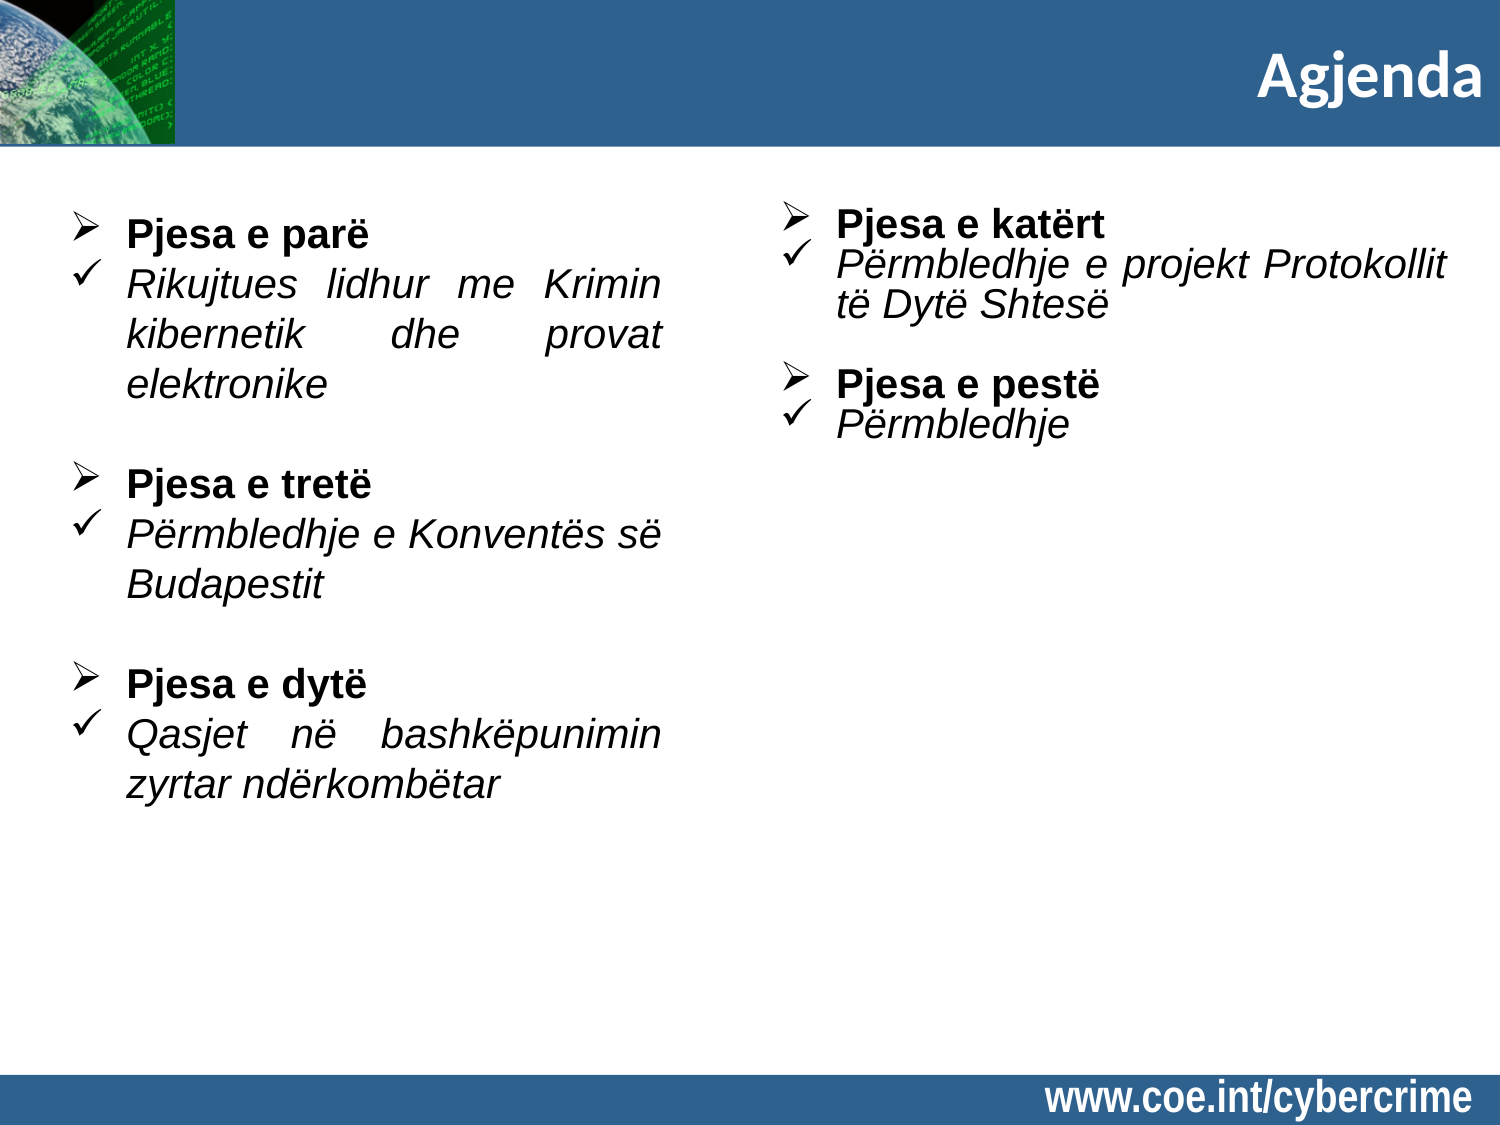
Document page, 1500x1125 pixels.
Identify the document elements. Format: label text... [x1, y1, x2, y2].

text_box Pjesa e parë Rikujtues lidhur me Krimin kibernetik dhe provat elektronike Pjesa e tretë Përmbledhje e Konventës së Budapestit Pjesa e dytë Qasjet në bashkëpunimin zyrtar ndërkombëtar [55, 199, 678, 865]
picture [0, 0, 175, 144]
text_box www.coe.int/cybercrime [1030, 1059, 1500, 1125]
text_box Agjenda [177, 0, 1500, 149]
text_box Pjesa e katërt Përmbledhje e projekt Protokollit të Dytë Shtesë Pjesa e pestë Përmbledhje [765, 199, 1462, 454]
text_box [0, 1073, 1030, 1125]
